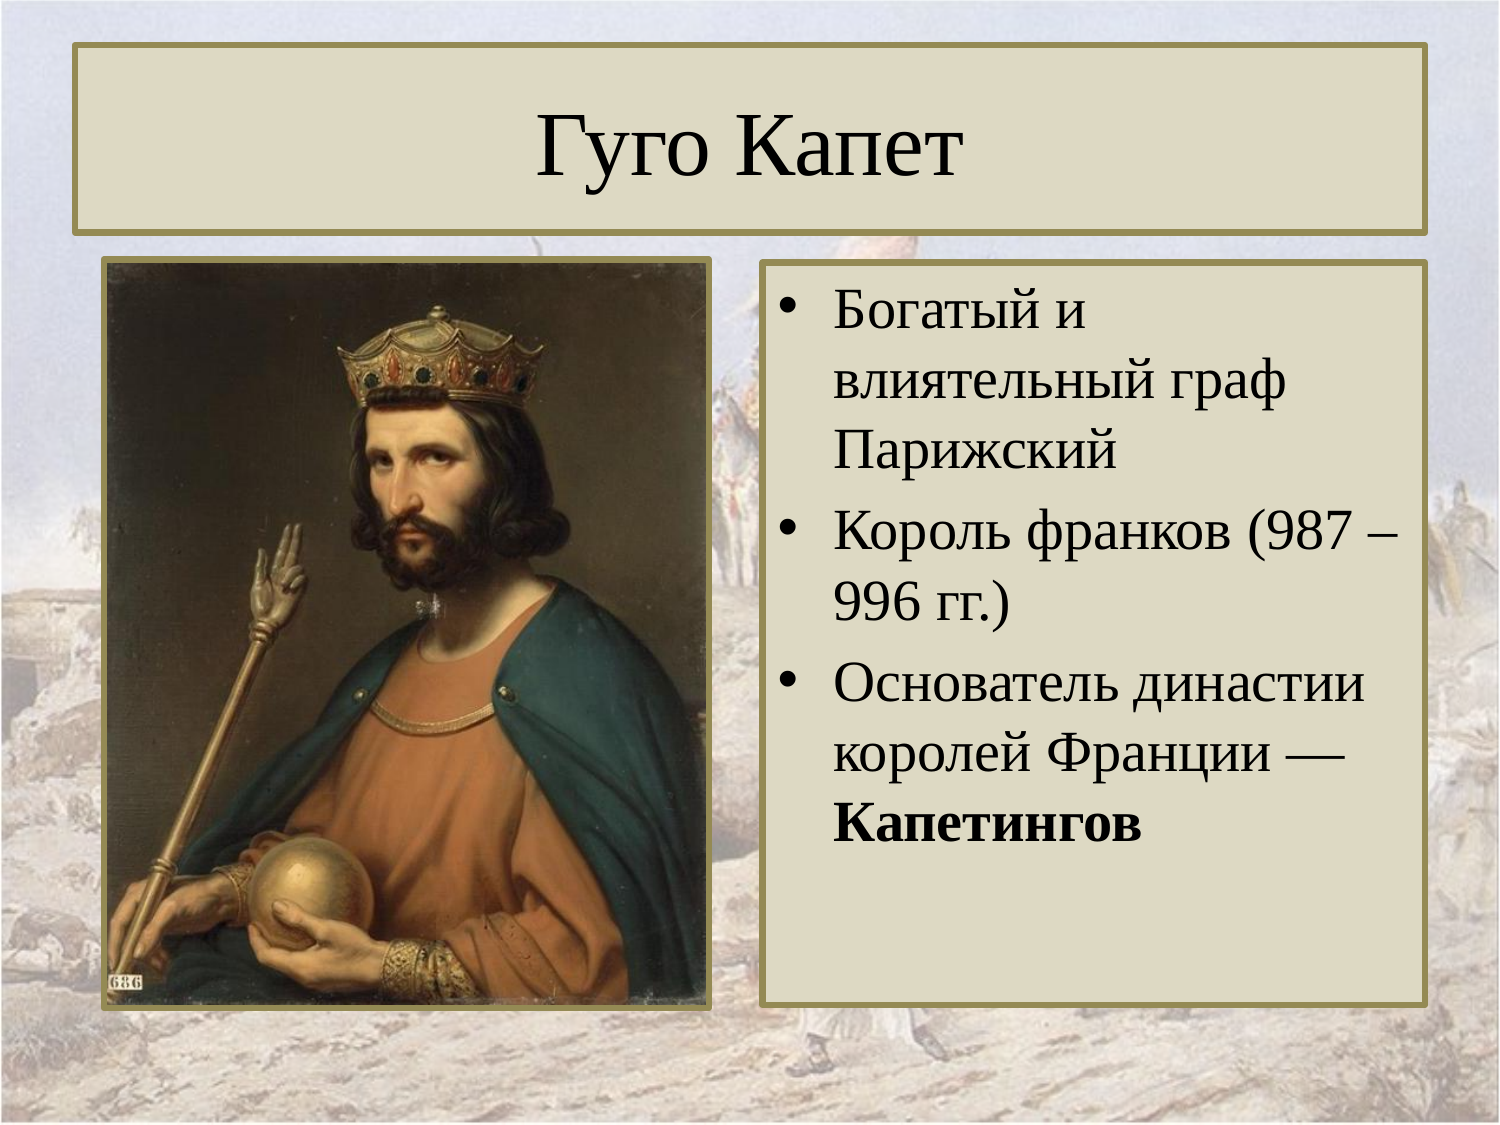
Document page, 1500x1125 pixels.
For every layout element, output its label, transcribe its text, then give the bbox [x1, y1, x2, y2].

title Гуго Капет [75, 45, 1425, 233]
list Богатый и влиятельный граф Парижский Король франков (987 – 996 гг.) Основатель династии королей Франции — Капетингов [762, 262, 1425, 1005]
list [106, 262, 706, 1006]
